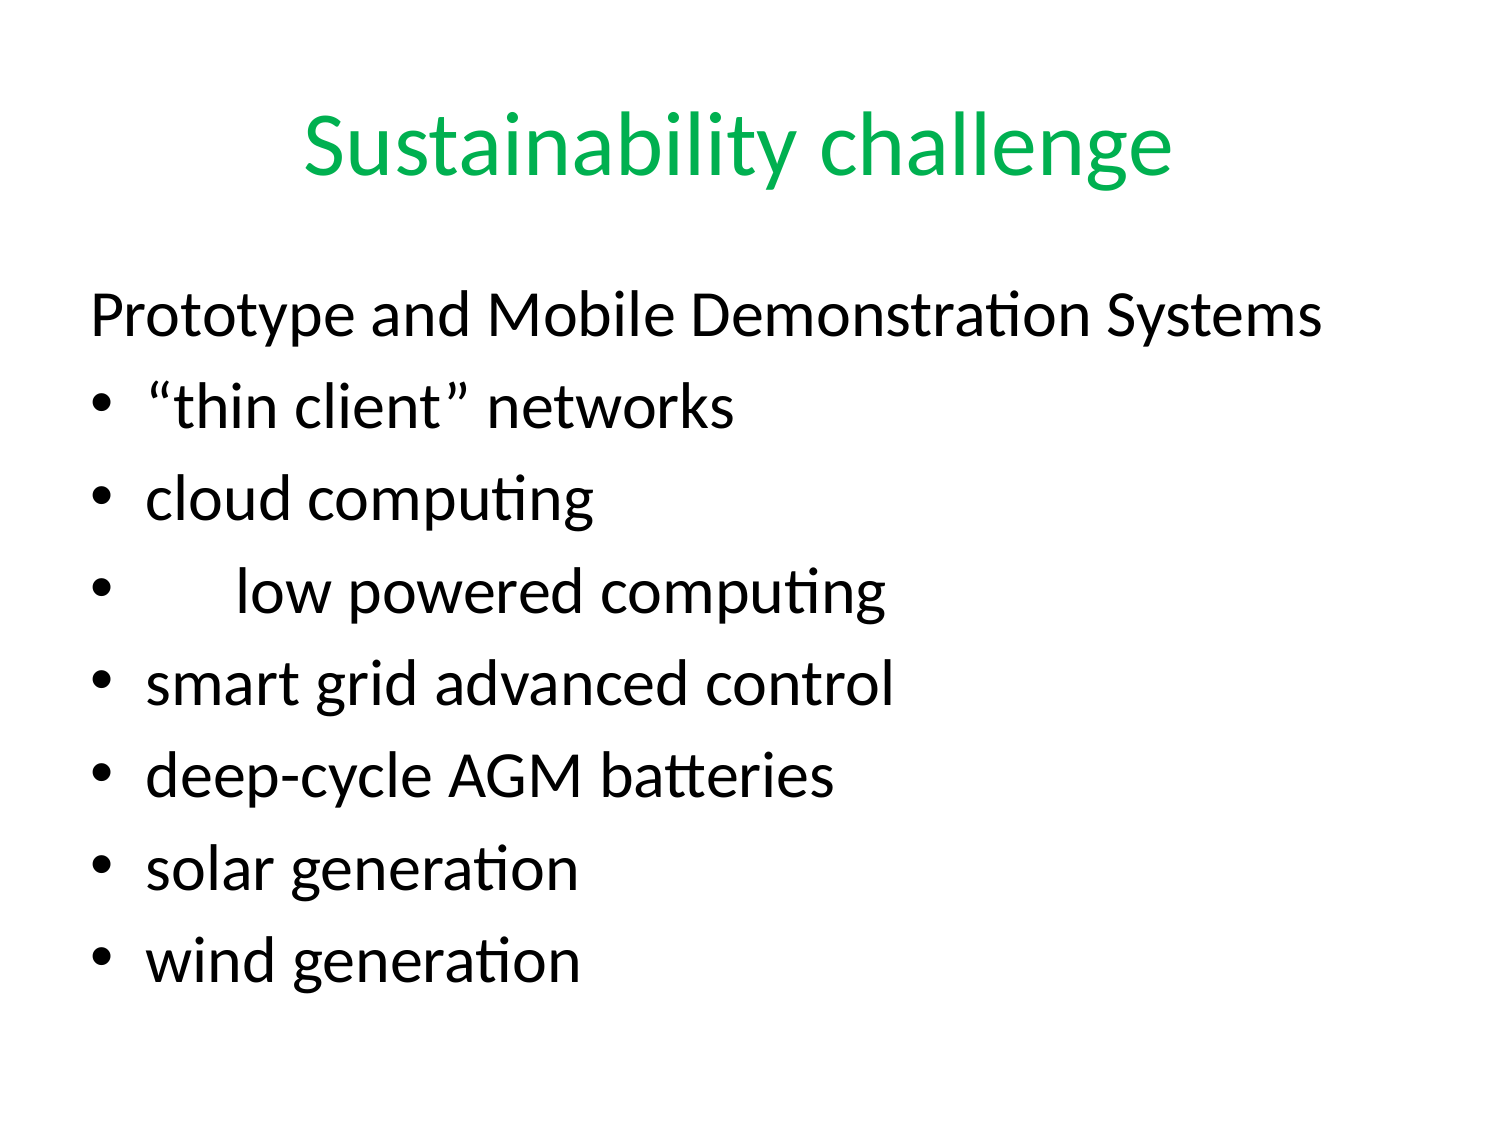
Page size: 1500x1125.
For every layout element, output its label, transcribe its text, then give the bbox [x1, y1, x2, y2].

list Prototype and Mobile Demonstration Systems “thin client” networks cloud computing low powered computing smart grid advanced control deep-cycle AGM batteries solar generation wind generation [75, 262, 1425, 1005]
title Sustainability challenge [75, 45, 1425, 233]
